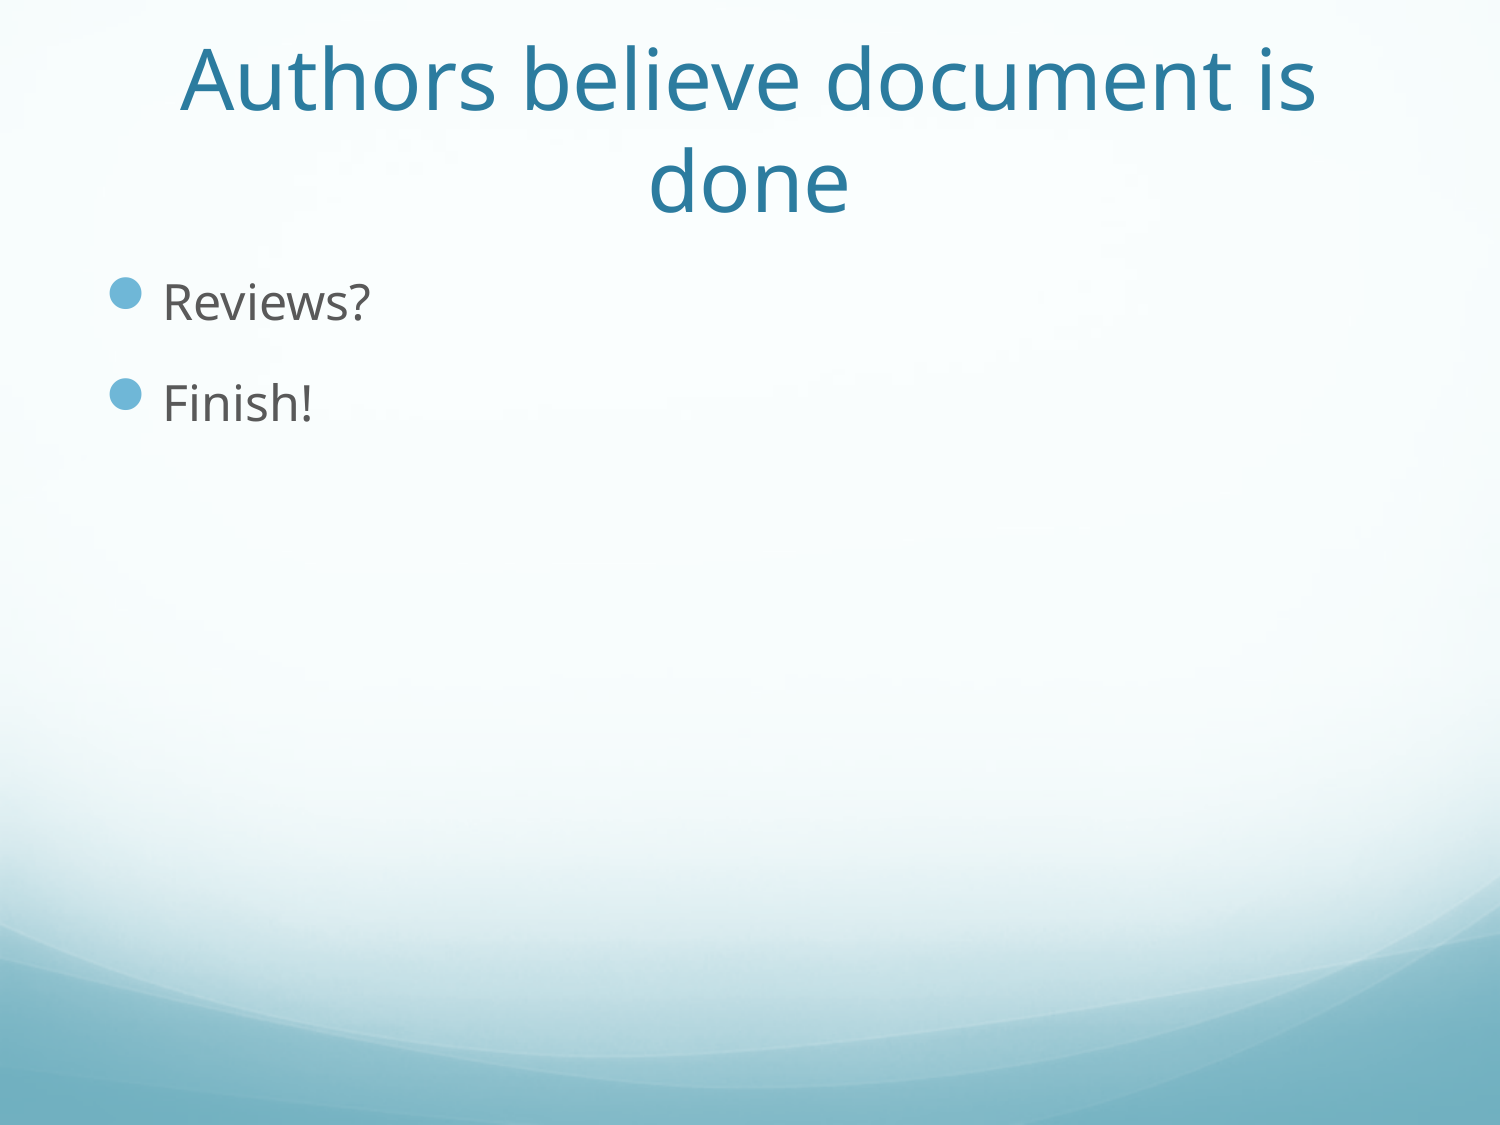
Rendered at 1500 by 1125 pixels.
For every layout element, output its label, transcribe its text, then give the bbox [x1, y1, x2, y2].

list Reviews? Finish! [90, 262, 1410, 975]
title Authors believe document is done [90, 17, 1410, 237]
